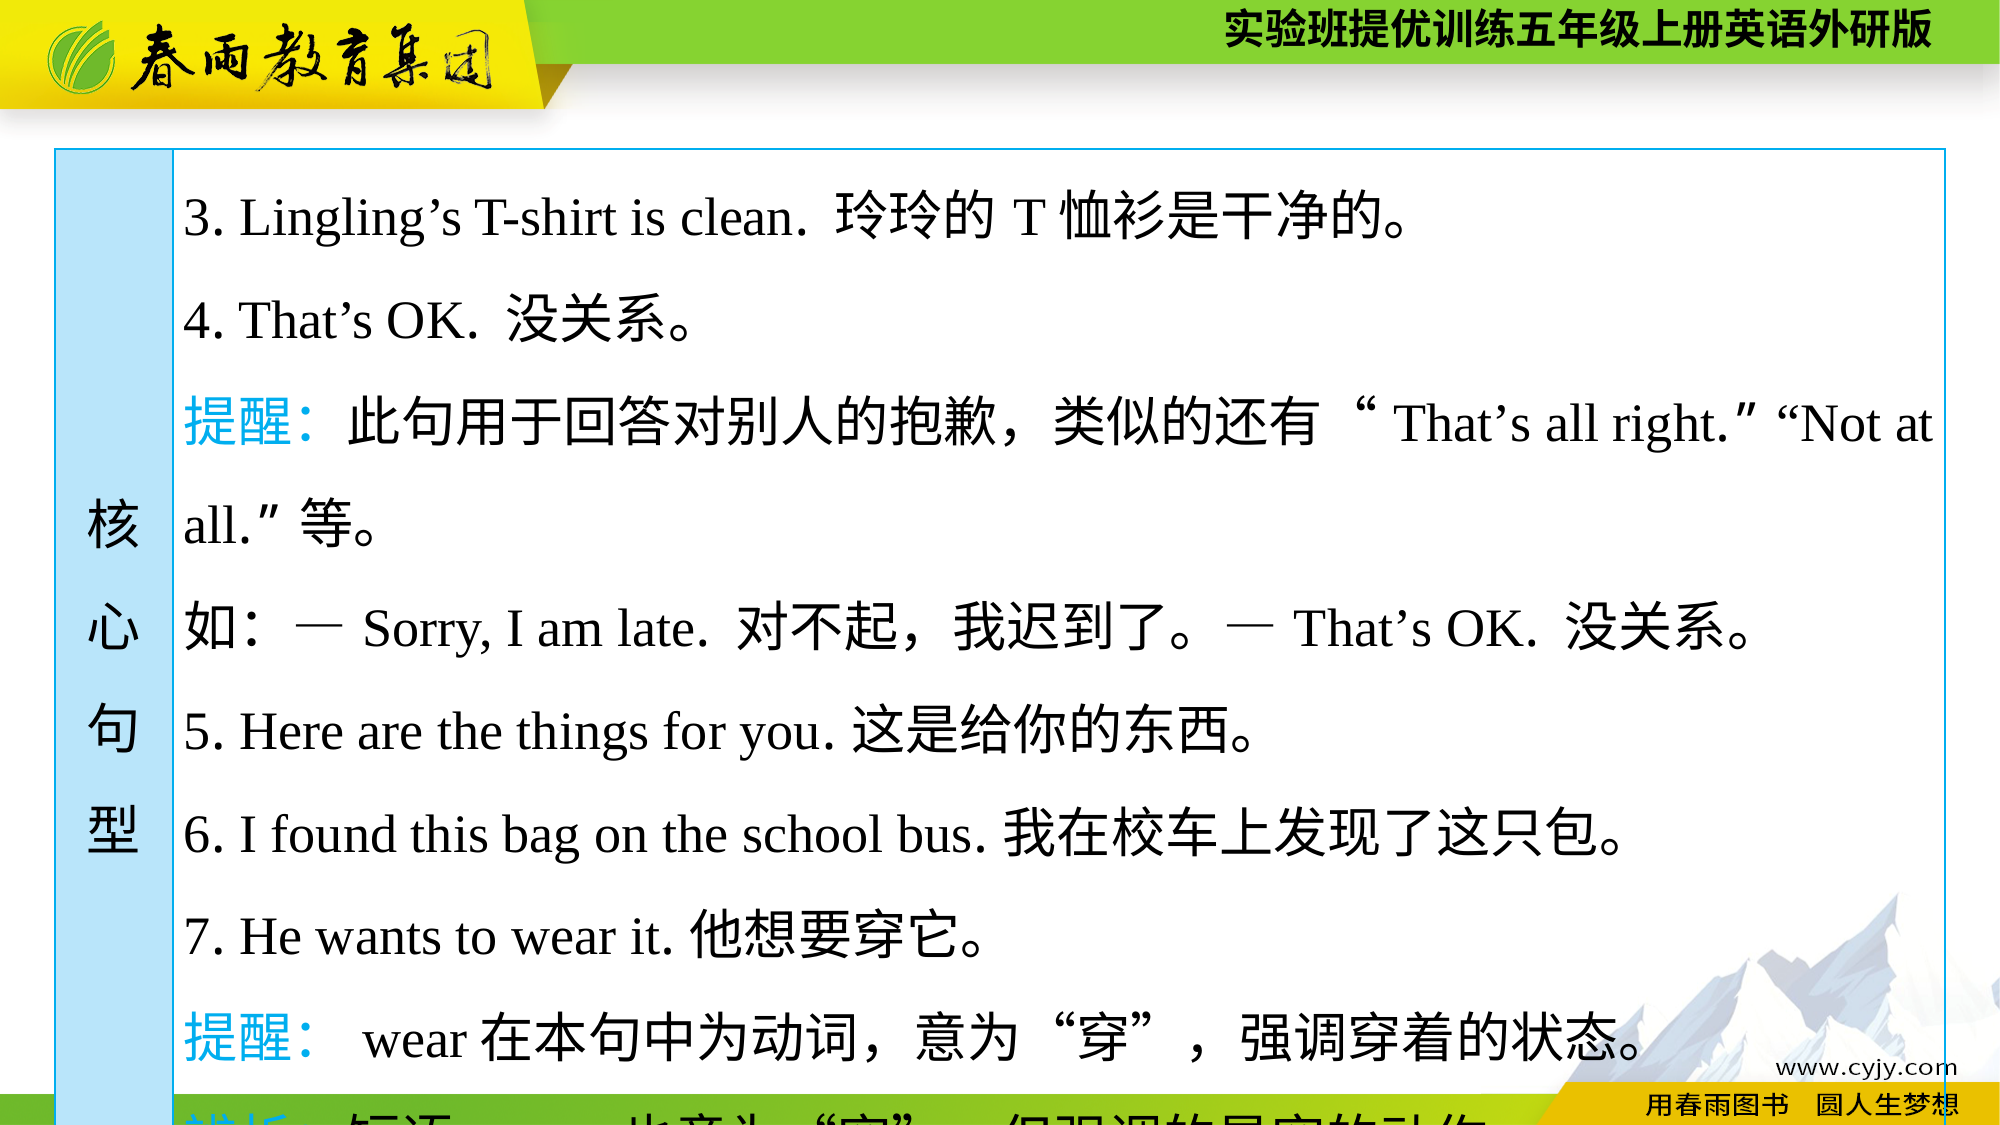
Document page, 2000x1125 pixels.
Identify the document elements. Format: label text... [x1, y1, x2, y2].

table_header 3. Lingling’s T-shirt is clean. 玲玲的T恤衫是干净的。 4. That’s OK. 没关系。 提醒：此句用于回答对别人的抱歉，类似的还有“That’s all right.” “Not at all.”等。 如：—Sorry, I am late. 对不起，我迟到了。—That’s OK. 没关系。 5. Here are the things for you.这是给你的东西。 6. I found this bag on the school bus.我在校车上发现了这只包。 7. He wants to wear it.他想要穿它。 提醒：wear在本句中为动词，意为“穿”，强调穿着的状态。 辨析：短语put on也意为“穿”，但强调的是穿的动作。 [174, 150, 1944, 1125]
table_header 核 心 句 型 [56, 150, 172, 1125]
picture [0, 0, 2000, 1125]
